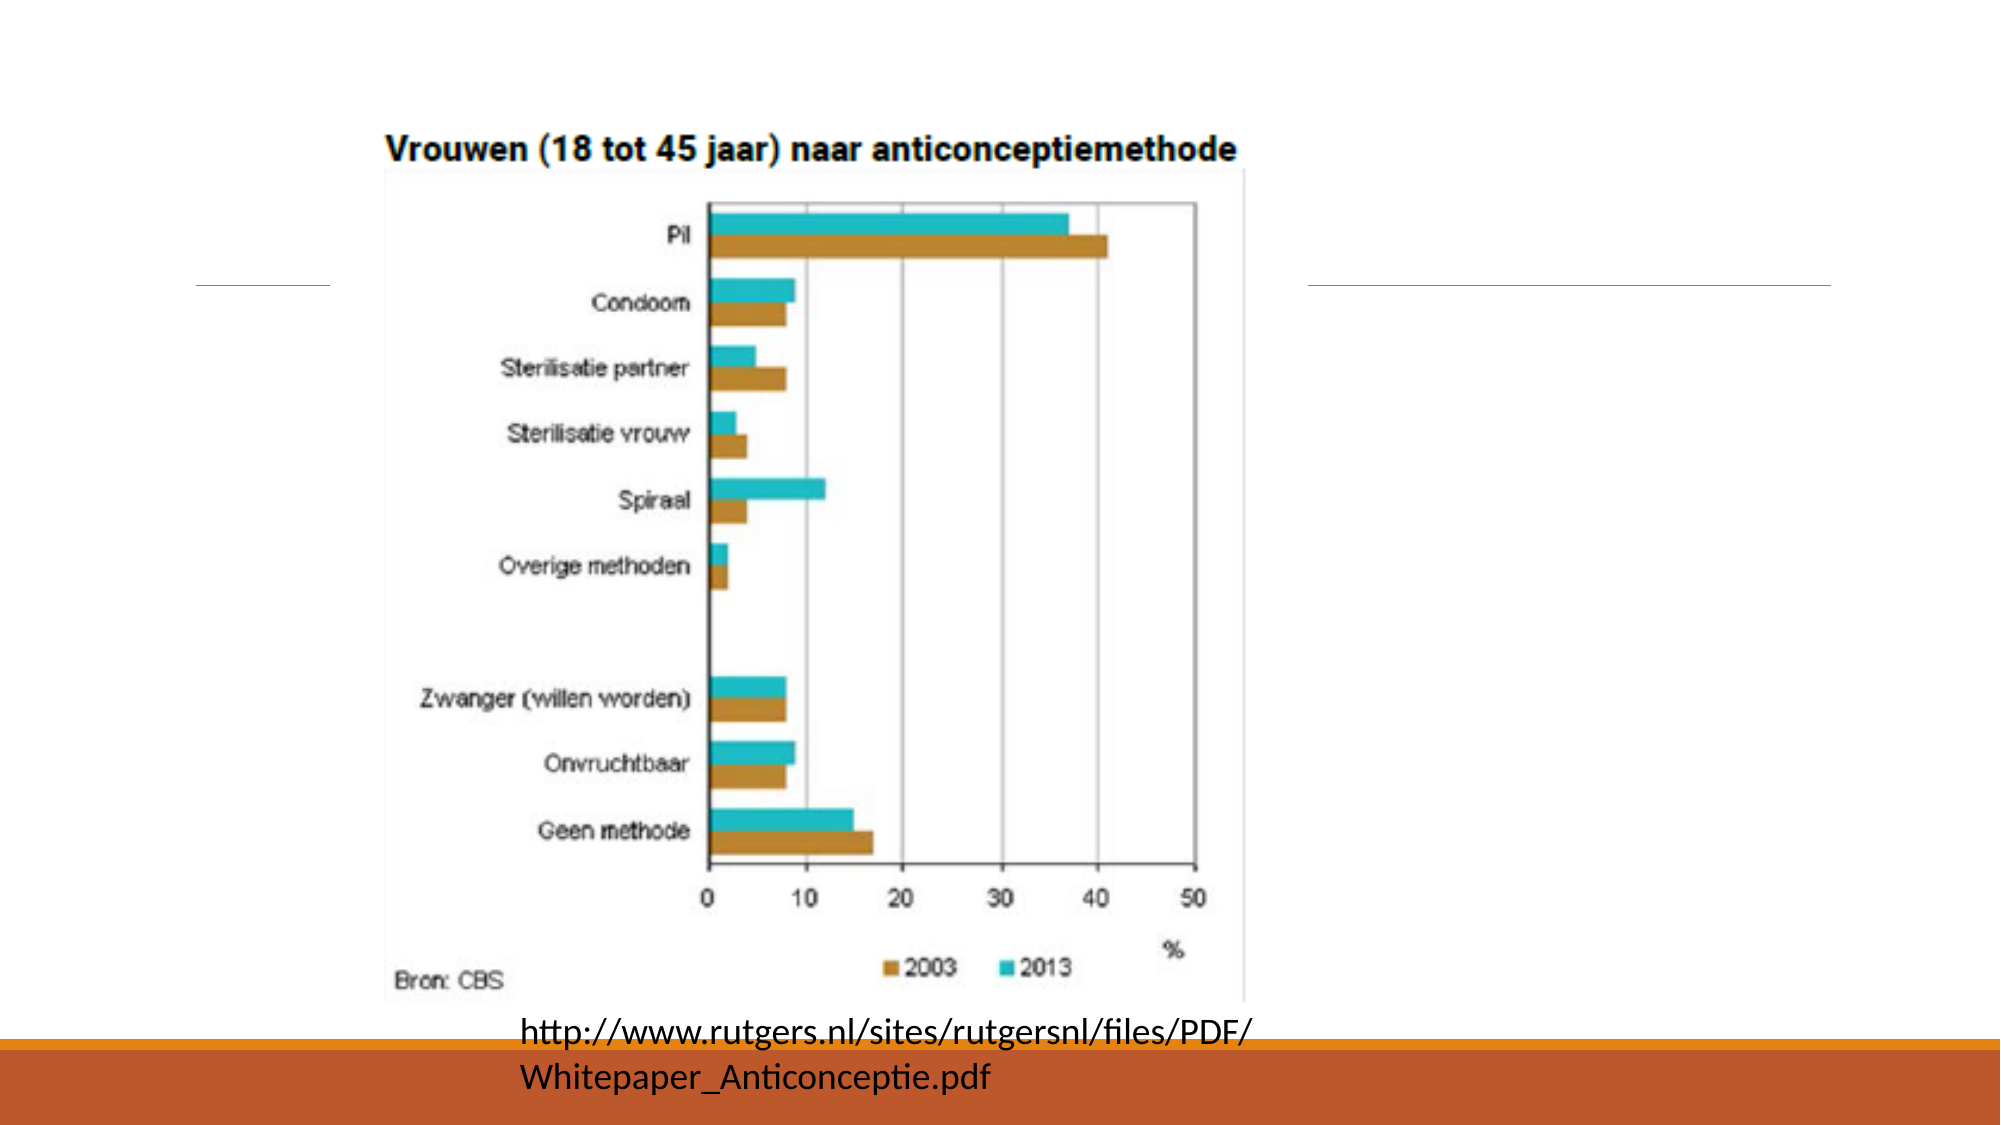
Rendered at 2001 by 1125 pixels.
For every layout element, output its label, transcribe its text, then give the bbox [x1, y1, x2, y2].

text_box http://www.rutgers.nl/sites/rutgersnl/files/PDF/Whitepaper_Anticonceptie.pdf [504, 999, 1505, 1105]
picture [330, 95, 1309, 1036]
